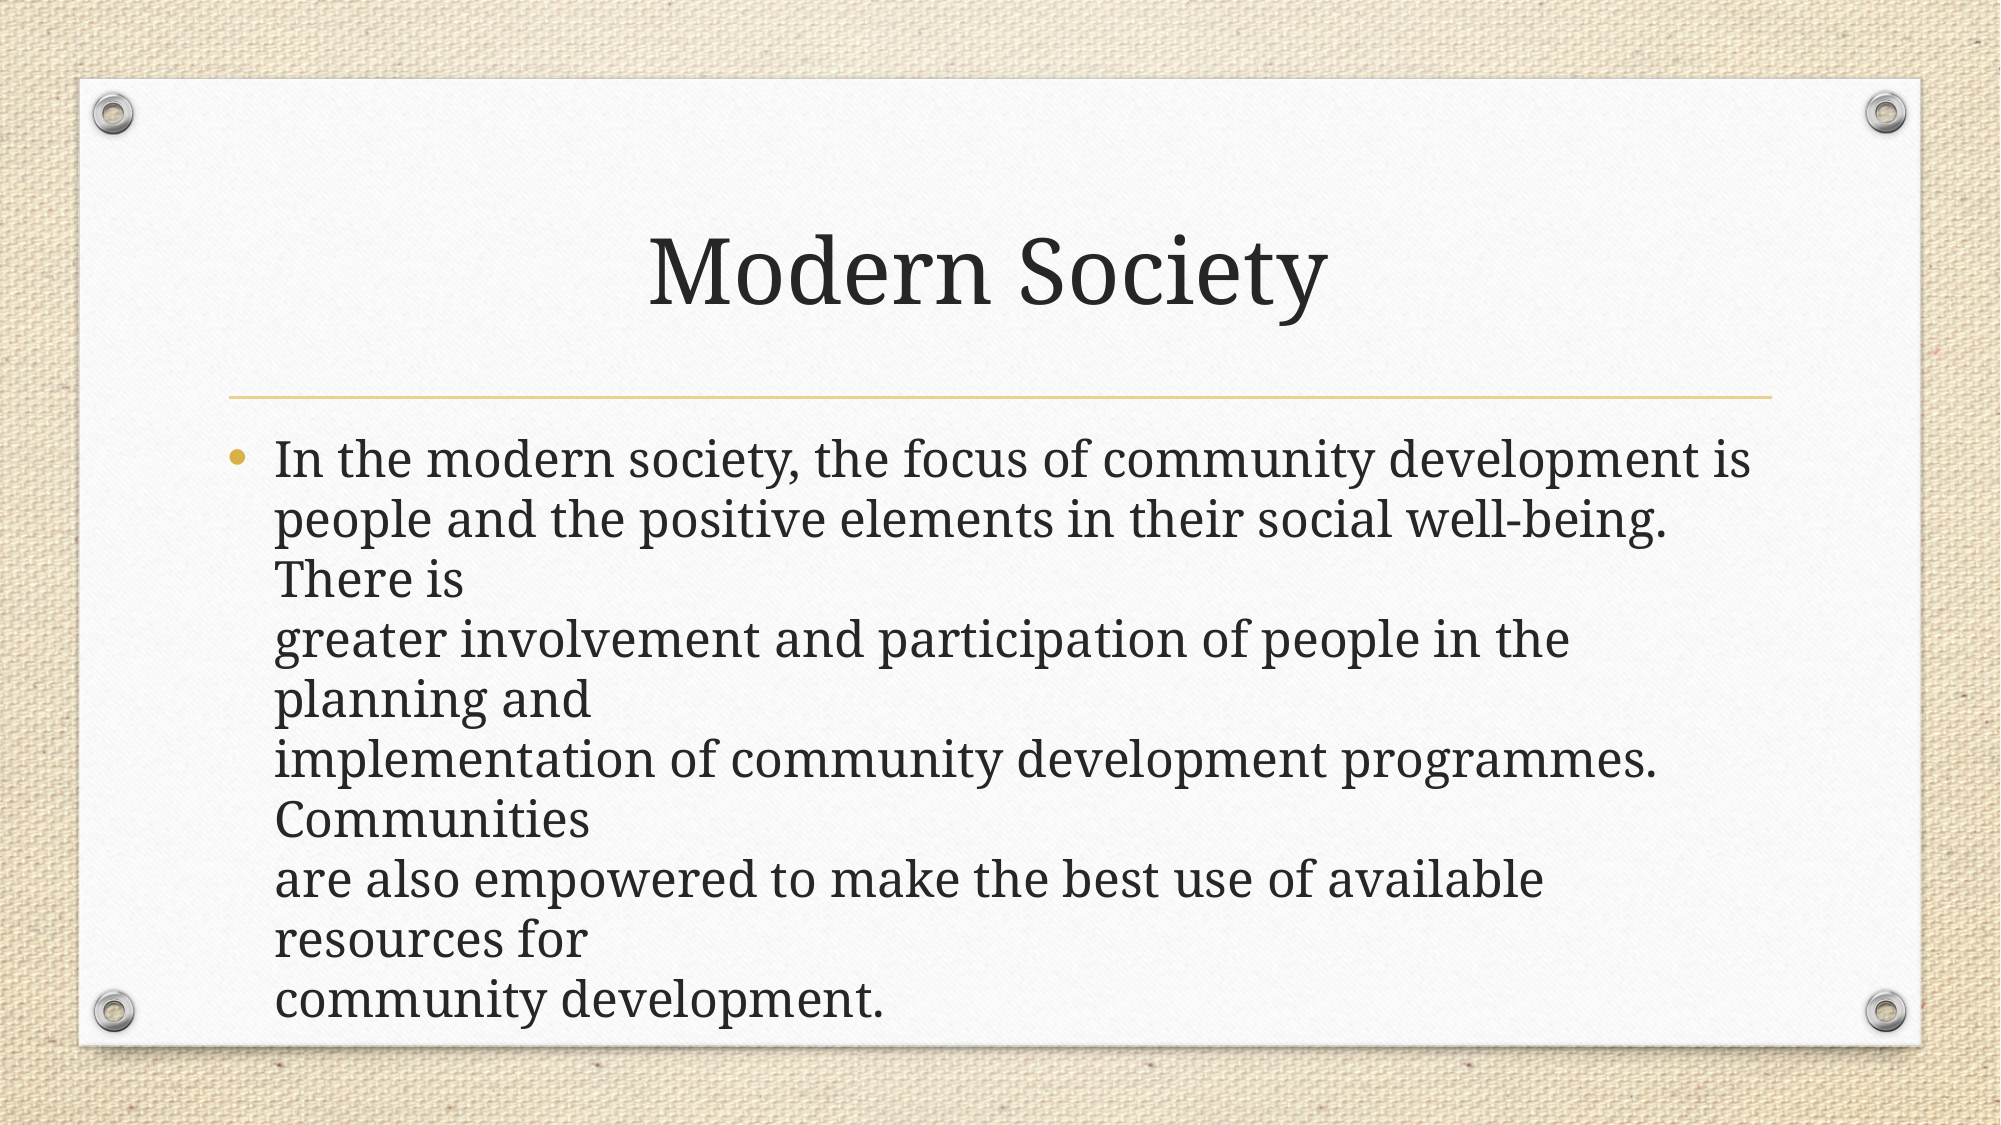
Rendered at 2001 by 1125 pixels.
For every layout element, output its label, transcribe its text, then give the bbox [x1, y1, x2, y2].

title Modern Society [212, 161, 1788, 375]
list In the modern society, the focus of community development is people and the positive elements in their social well-being. There is greater involvement and participation of people in the planning and implementation of community development programmes. Communities are also empowered to make the best use of available resources for community development. [212, 419, 1788, 964]
picture [0, 0, 2001, 1125]
